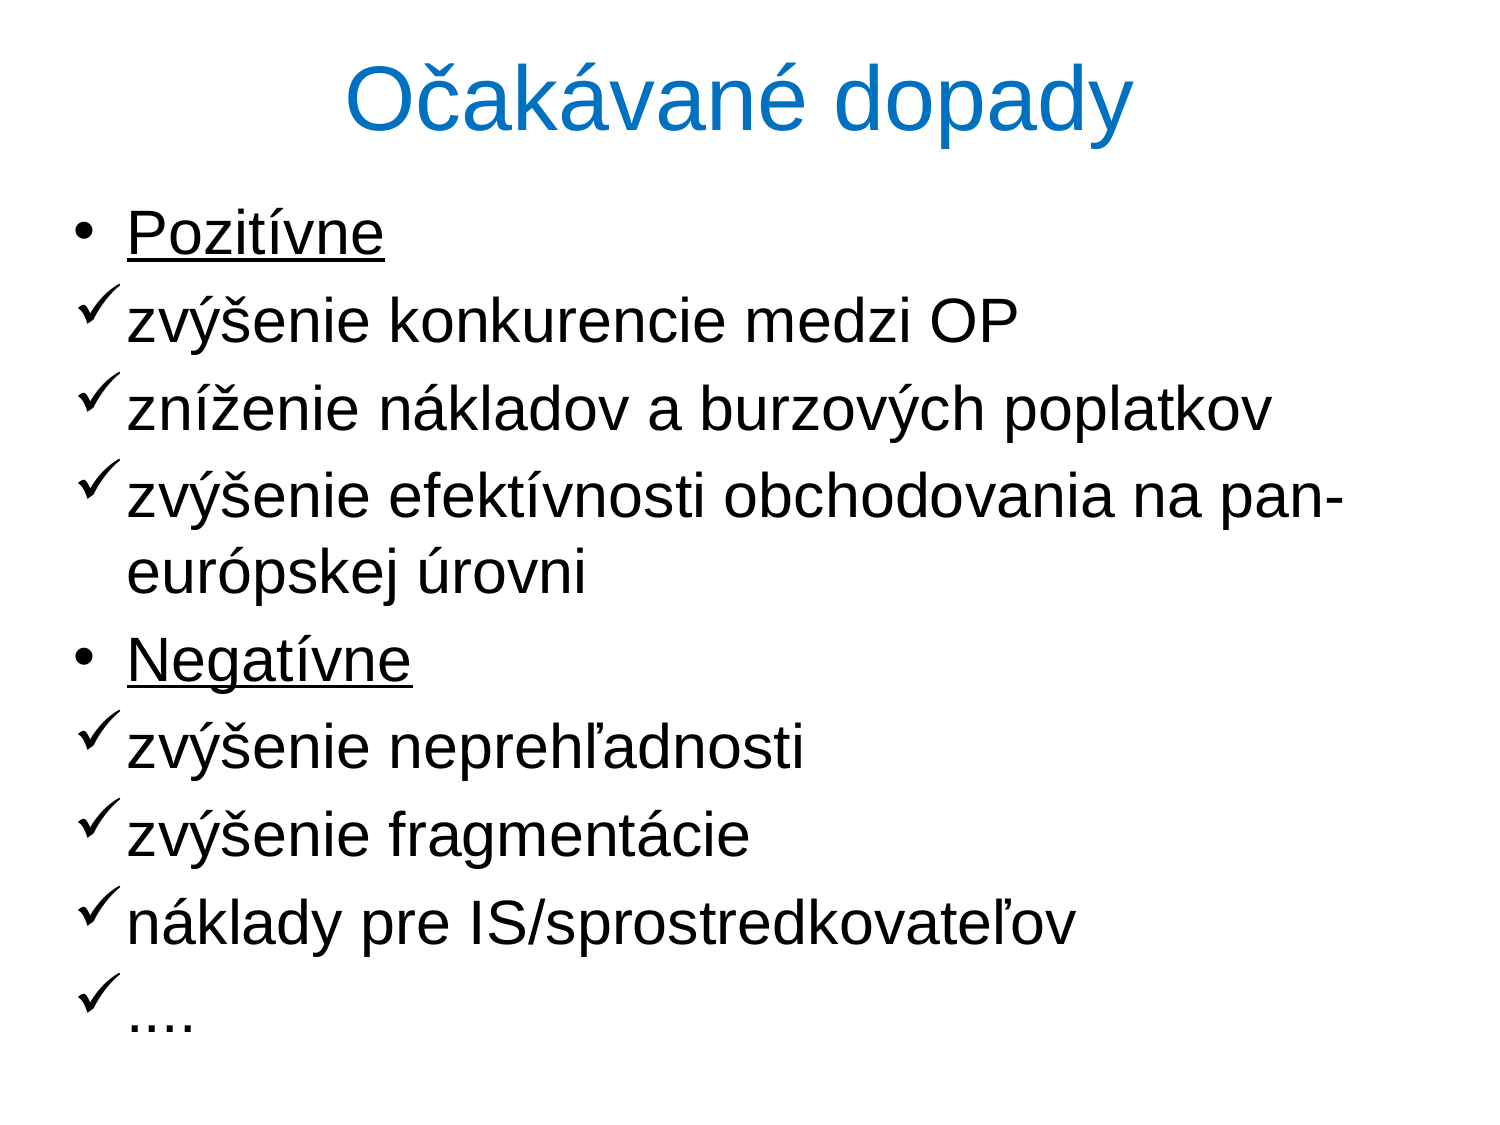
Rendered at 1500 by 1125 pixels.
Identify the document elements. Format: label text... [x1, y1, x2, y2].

title Očakávané dopady [64, 0, 1415, 184]
list Pozitívne zvýšenie konkurencie medzi OP zníženie nákladov a burzových poplatkov zvýšenie efektívnosti obchodovania na pan-európskej úrovni Negatívne zvýšenie neprehľadnosti zvýšenie fragmentácie náklady pre IS/sprostredkovateľov .... [58, 184, 1500, 1059]
